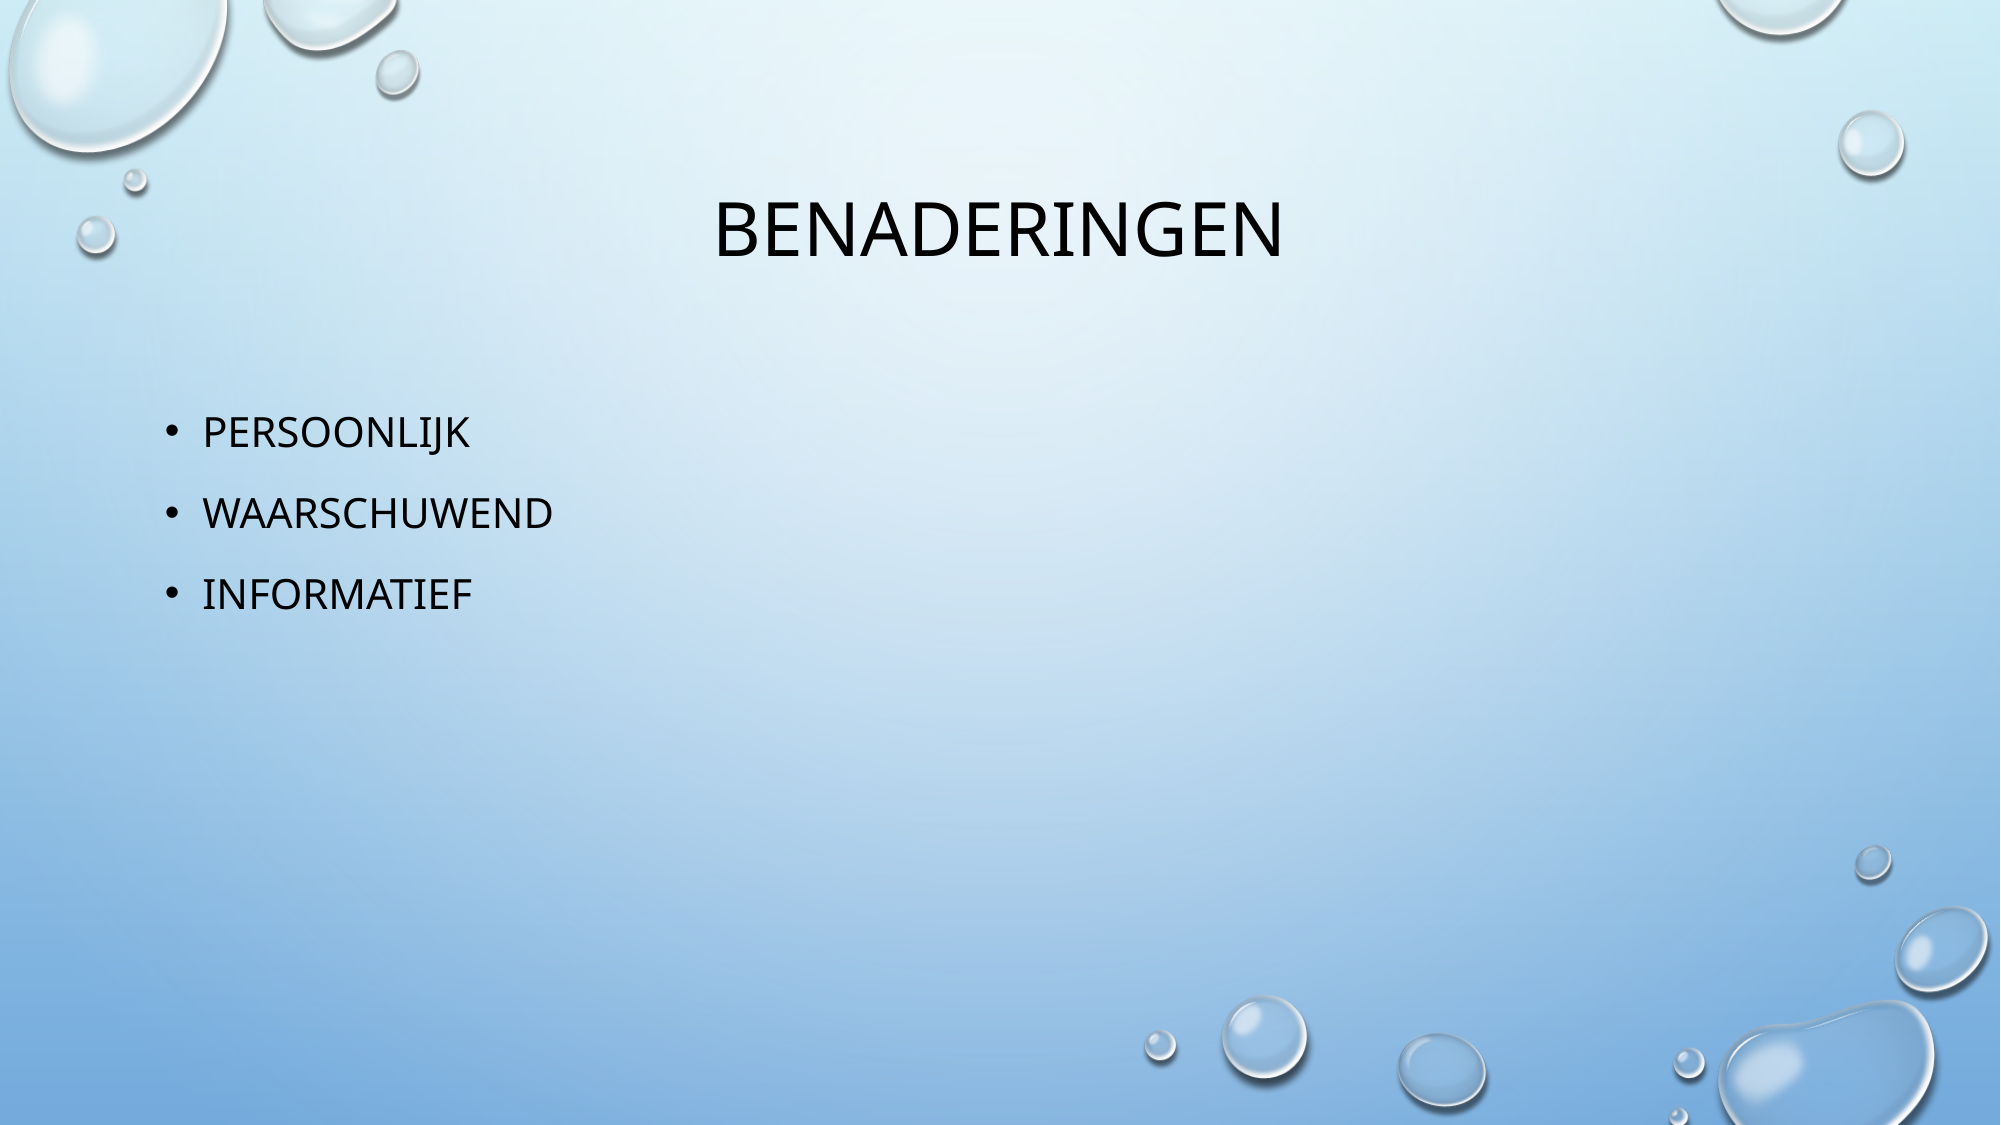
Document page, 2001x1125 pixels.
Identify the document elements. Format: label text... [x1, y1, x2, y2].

title benaderingen [149, 101, 1851, 364]
list Persoonlijk Waarschuwend informatief [149, 388, 1850, 950]
picture [0, 0, 2000, 1125]
